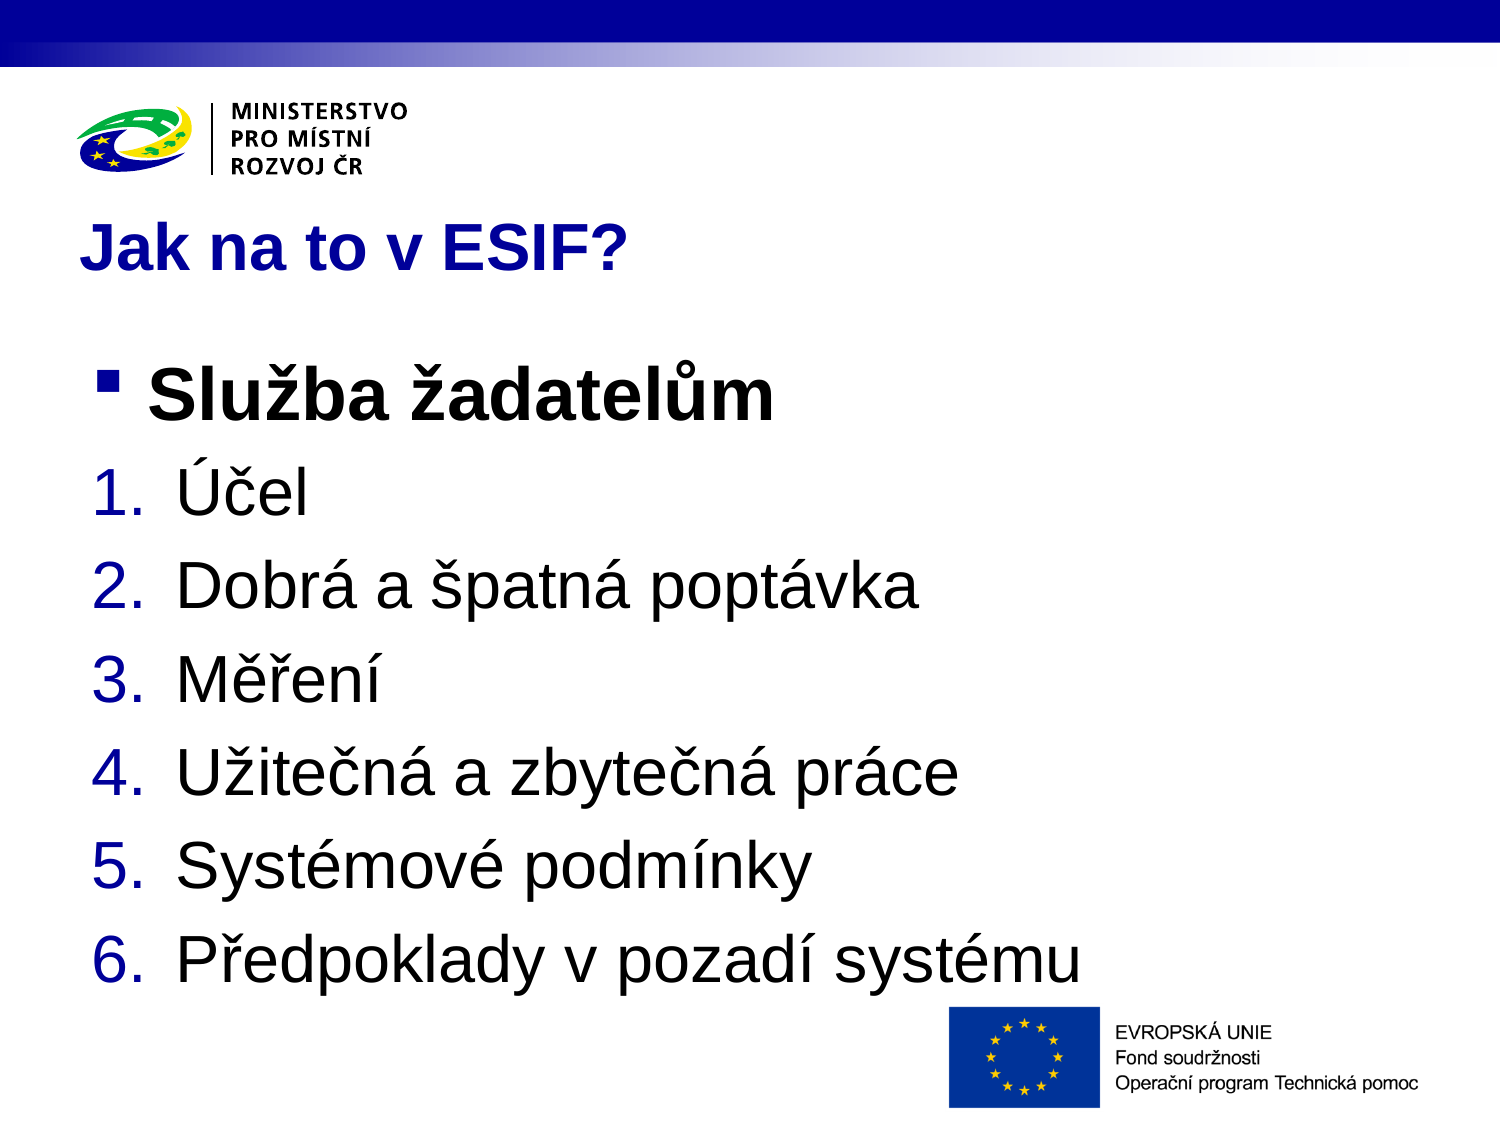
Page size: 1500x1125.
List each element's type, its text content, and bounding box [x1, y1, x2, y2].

picture [915, 973, 1452, 1125]
title Jak na to v ESIF? [64, 196, 1425, 279]
list Služba žadatelům Účel Dobrá a špatná poptávka Měření Užitečná a zbytečná práce Systémové podmínky Předpoklady v pozadí systému [76, 338, 1427, 976]
